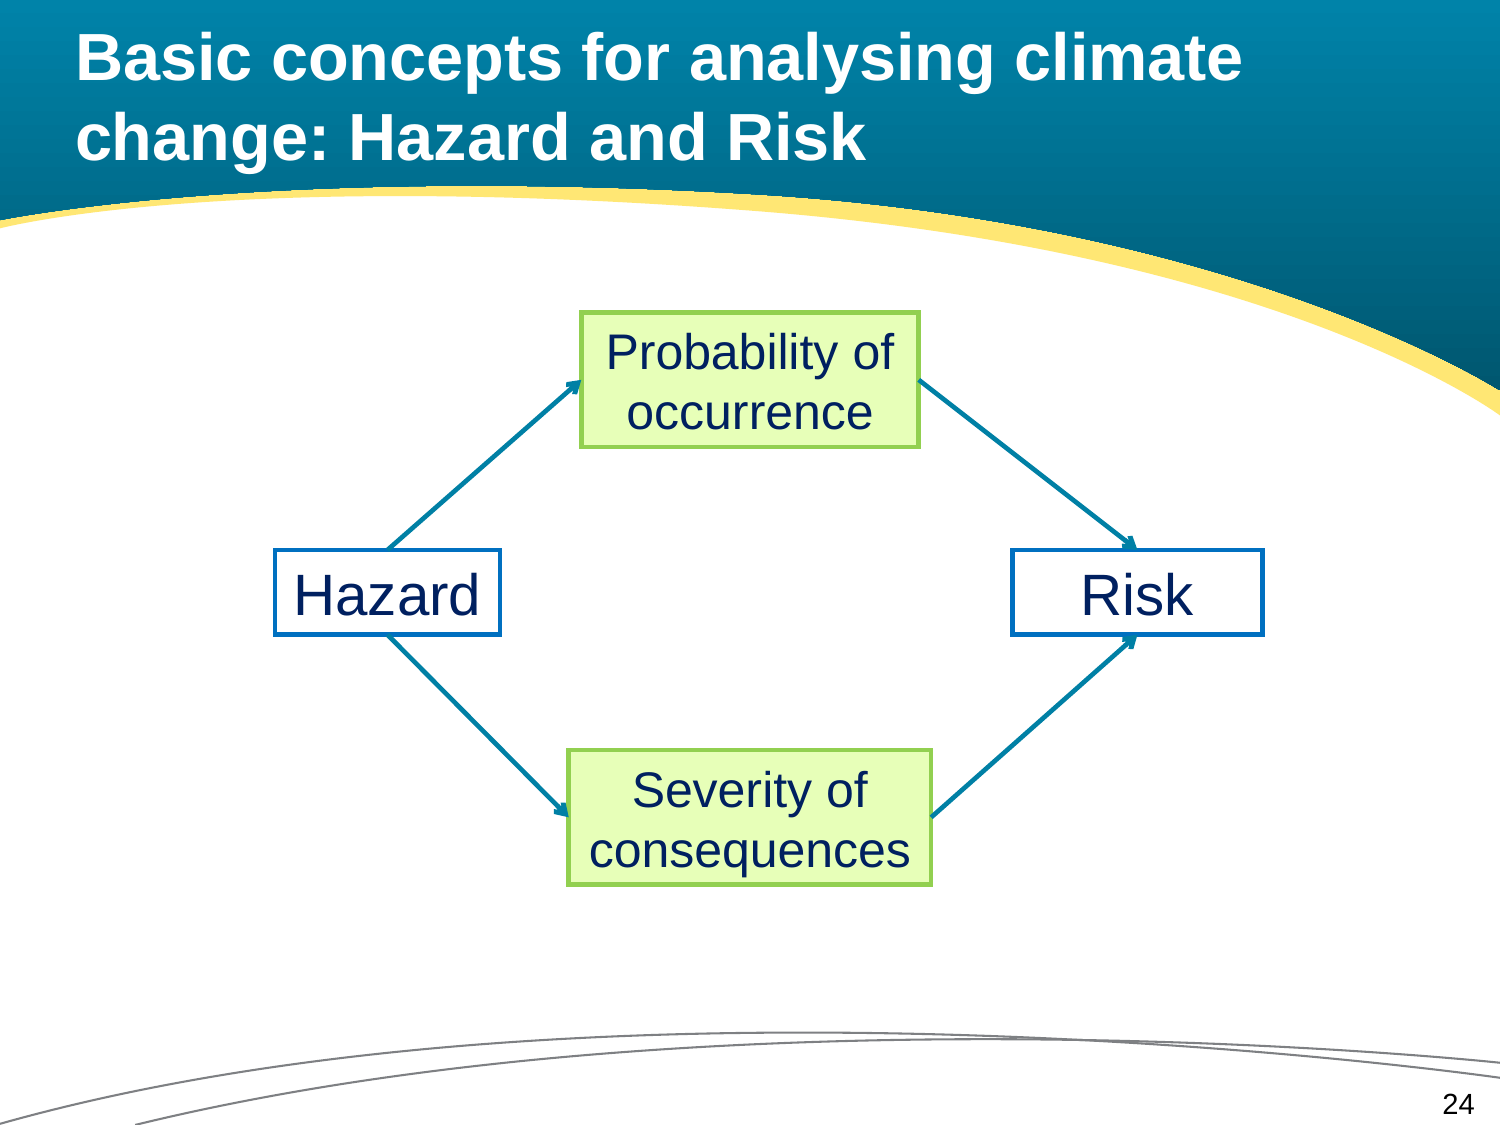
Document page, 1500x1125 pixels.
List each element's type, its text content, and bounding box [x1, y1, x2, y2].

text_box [399, 368, 570, 563]
text_box Probability of occurrence [581, 312, 919, 448]
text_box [386, 636, 570, 818]
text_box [930, 635, 1138, 819]
text_box Risk [1012, 549, 1263, 635]
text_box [918, 380, 1138, 551]
title Basic concepts for analysing climate change: Hazard and Risk [74, 0, 1476, 188]
slide_number 24 [1124, 1084, 1476, 1113]
text_box Hazard [274, 549, 500, 635]
text_box Severity of consequences [568, 749, 932, 885]
